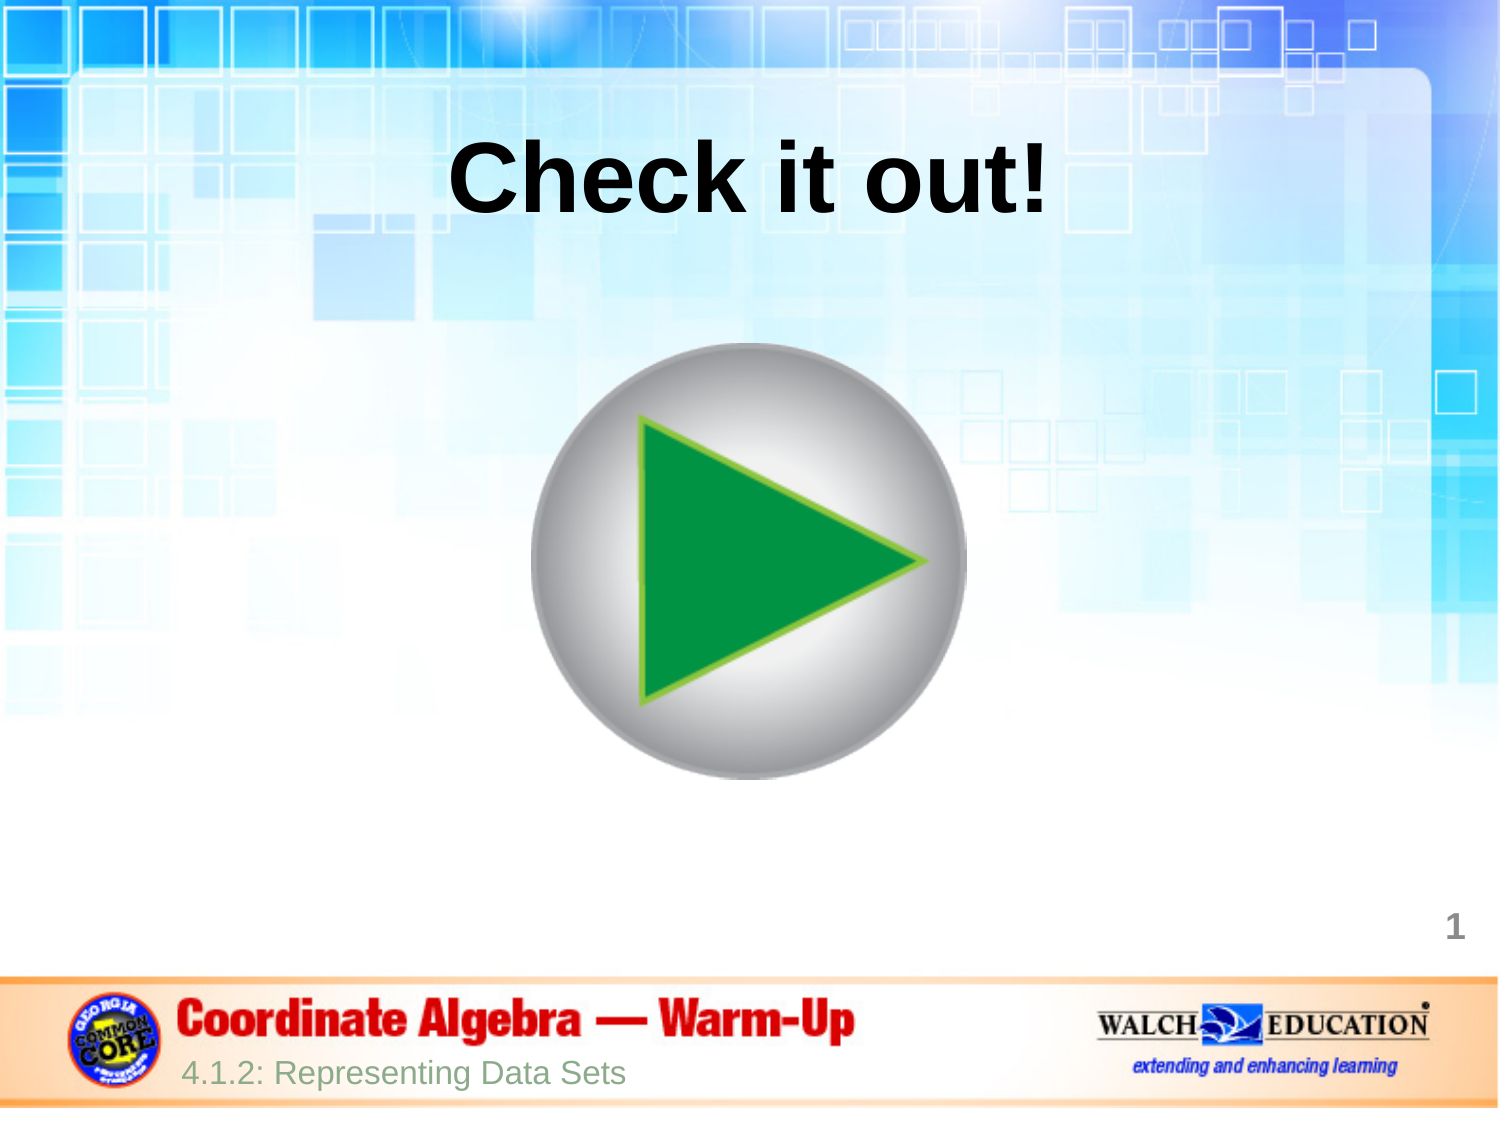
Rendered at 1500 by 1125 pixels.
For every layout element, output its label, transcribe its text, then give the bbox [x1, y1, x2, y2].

subtitle Check it out! [105, 105, 1394, 925]
slide_number 1 [1361, 901, 1481, 949]
picture [0, 0, 1500, 1108]
footer 4.1.2: Representing Data Sets [166, 1048, 1065, 1094]
